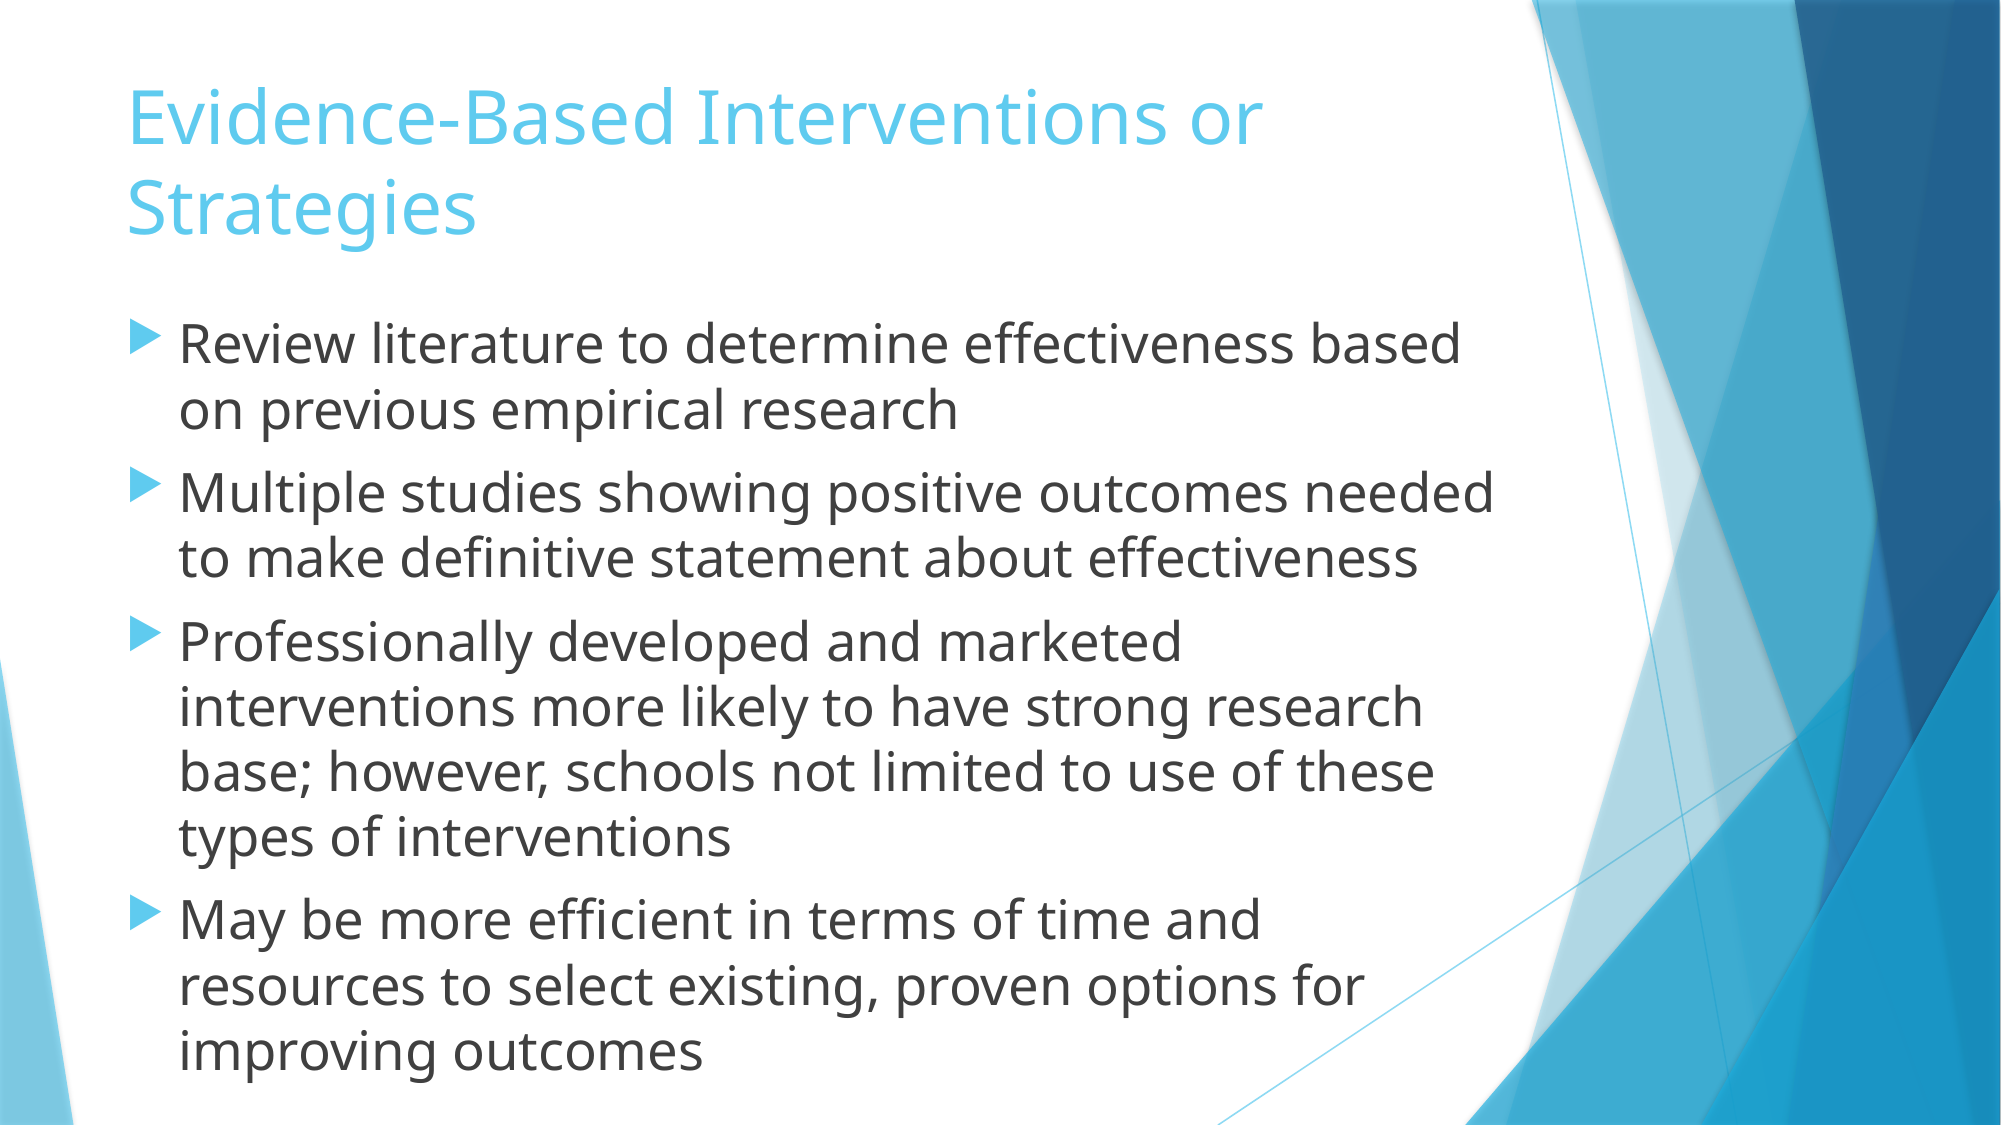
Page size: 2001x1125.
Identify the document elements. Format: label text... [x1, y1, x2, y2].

title Evidence-Based Interventions or Strategies [111, 62, 1522, 279]
list Review literature to determine effectiveness based on previous empirical research Multiple studies showing positive outcomes needed to make definitive statement about effectiveness Professionally developed and marketed interventions more likely to have strong research base; however, schools not limited to use of these types of interventions May be more efficient in terms of time and resources to select existing, proven options for improving outcomes [111, 302, 1522, 1125]
